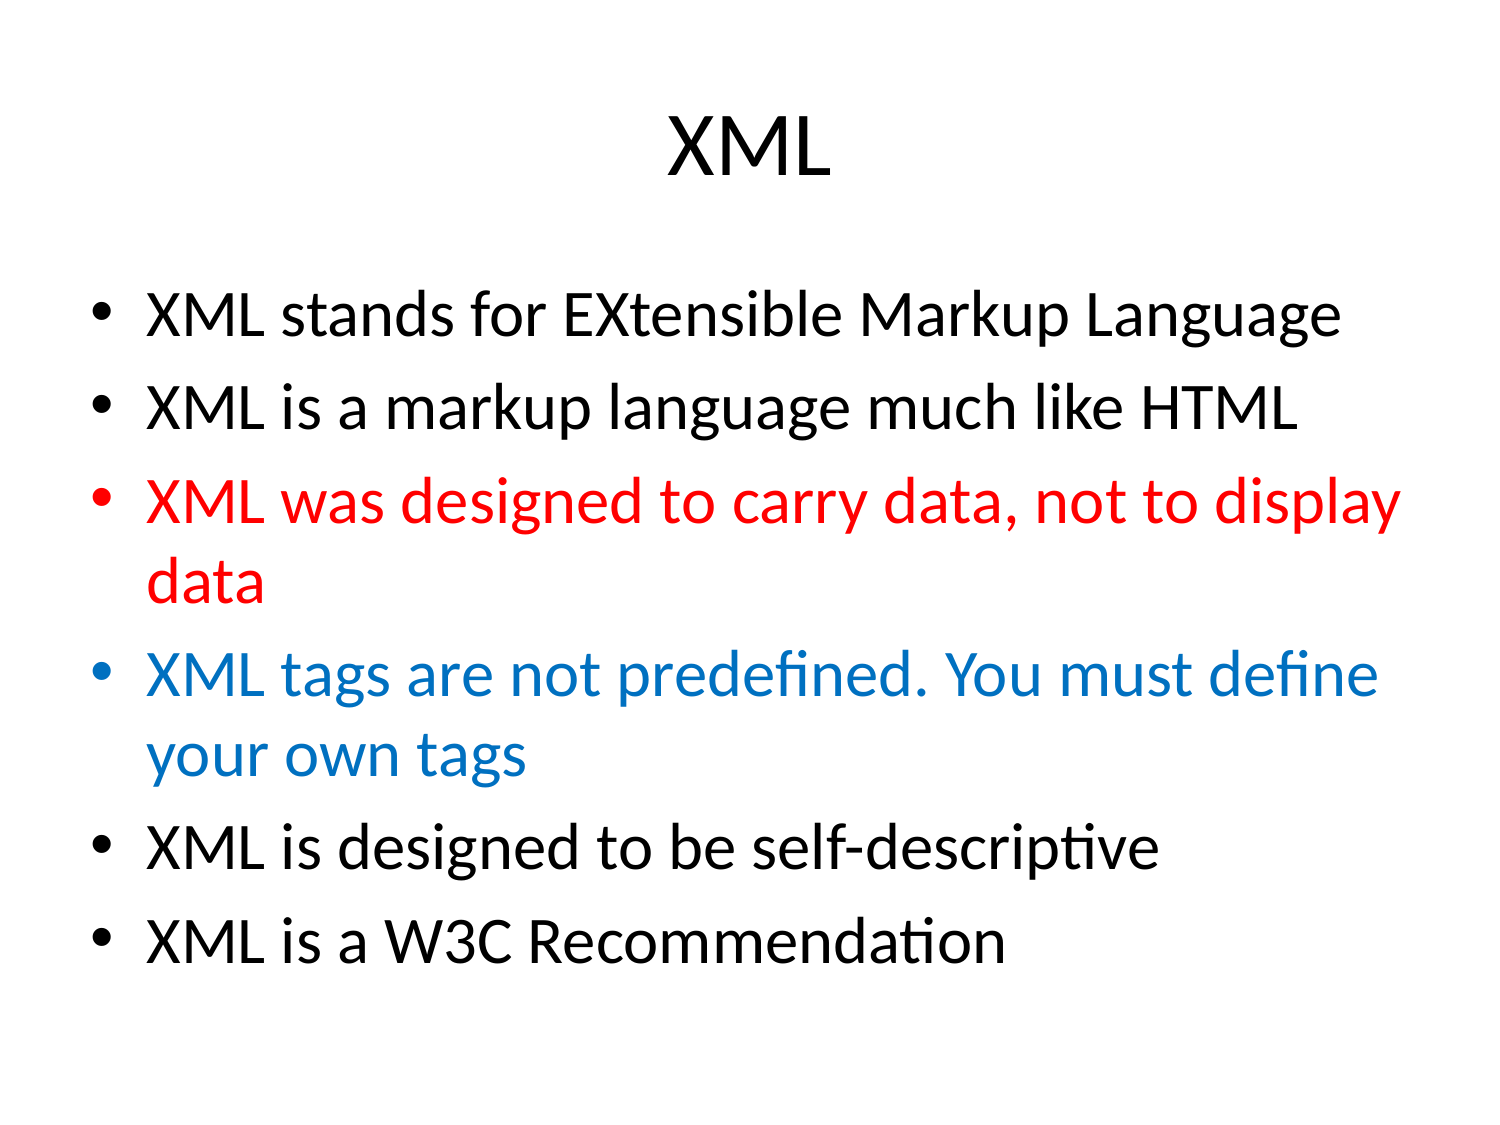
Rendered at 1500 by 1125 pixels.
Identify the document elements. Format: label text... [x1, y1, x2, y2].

title XML [75, 45, 1425, 233]
list XML stands for EXtensible Markup Language XML is a markup language much like HTML XML was designed to carry data, not to display data XML tags are not predefined. You must define your own tags XML is designed to be self-descriptive XML is a W3C Recommendation [75, 262, 1425, 1005]
